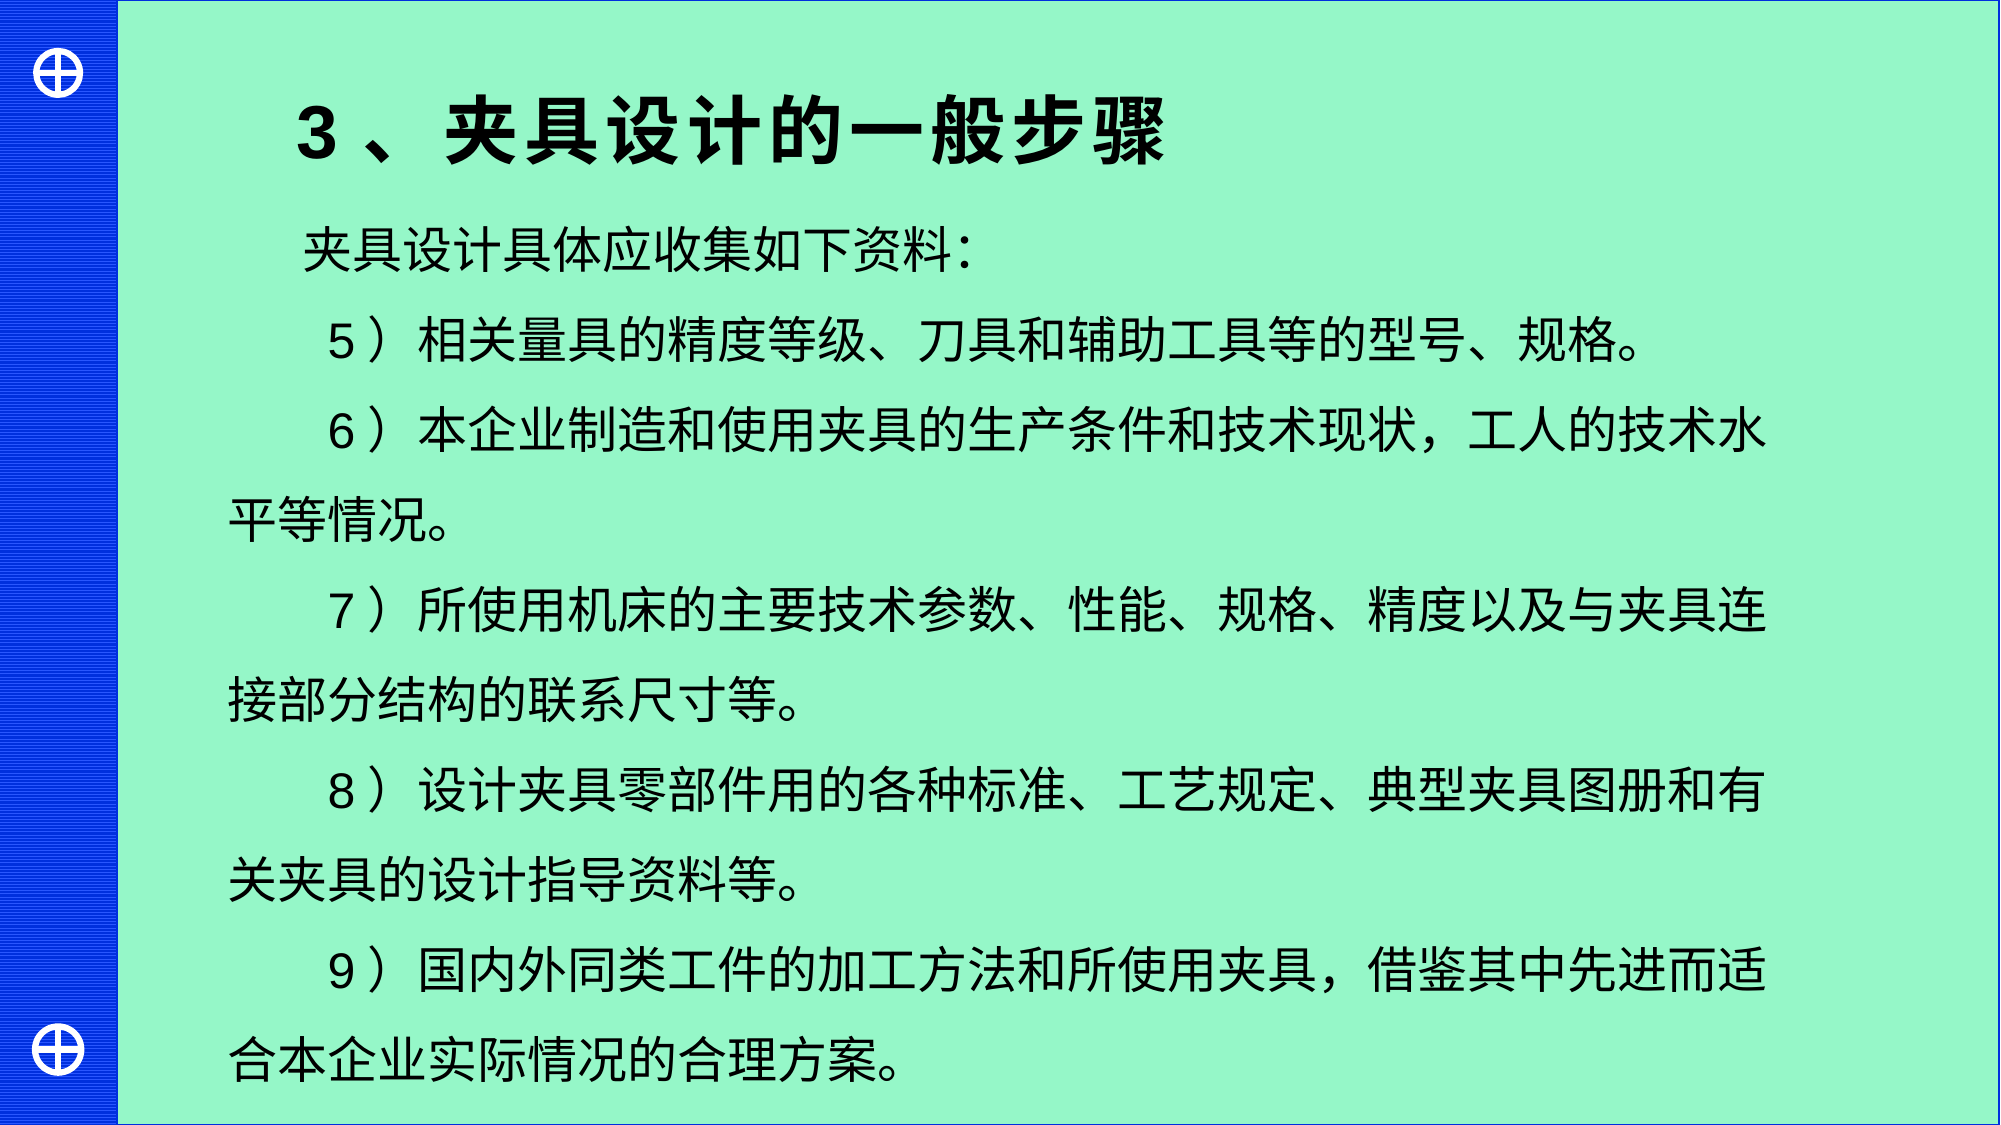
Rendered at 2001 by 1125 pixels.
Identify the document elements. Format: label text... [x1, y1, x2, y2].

text_box 3、夹具设计的一般步骤 [173, 59, 1462, 181]
text_box 夹具设计具体应收集如下资料： 5）相关量具的精度等级、刀具和辅助工具等的型号、规格。 6）本企业制造和使用夹具的生产条件和技术现状，工人的技术水平等情况。 7）所使用机床的主要技术参数、性能、规格、精度以及与夹具连接部分结构的联系尺寸等。 8）设计夹具零部件用的各种标准、工艺规定、典型夹具图册和有关夹具的设计指导资料等。 9）国内外同类工件的加工方法和所使用夹具，借鉴其中先进而适合本企业实际情况的合理方案。 [212, 180, 1824, 1096]
